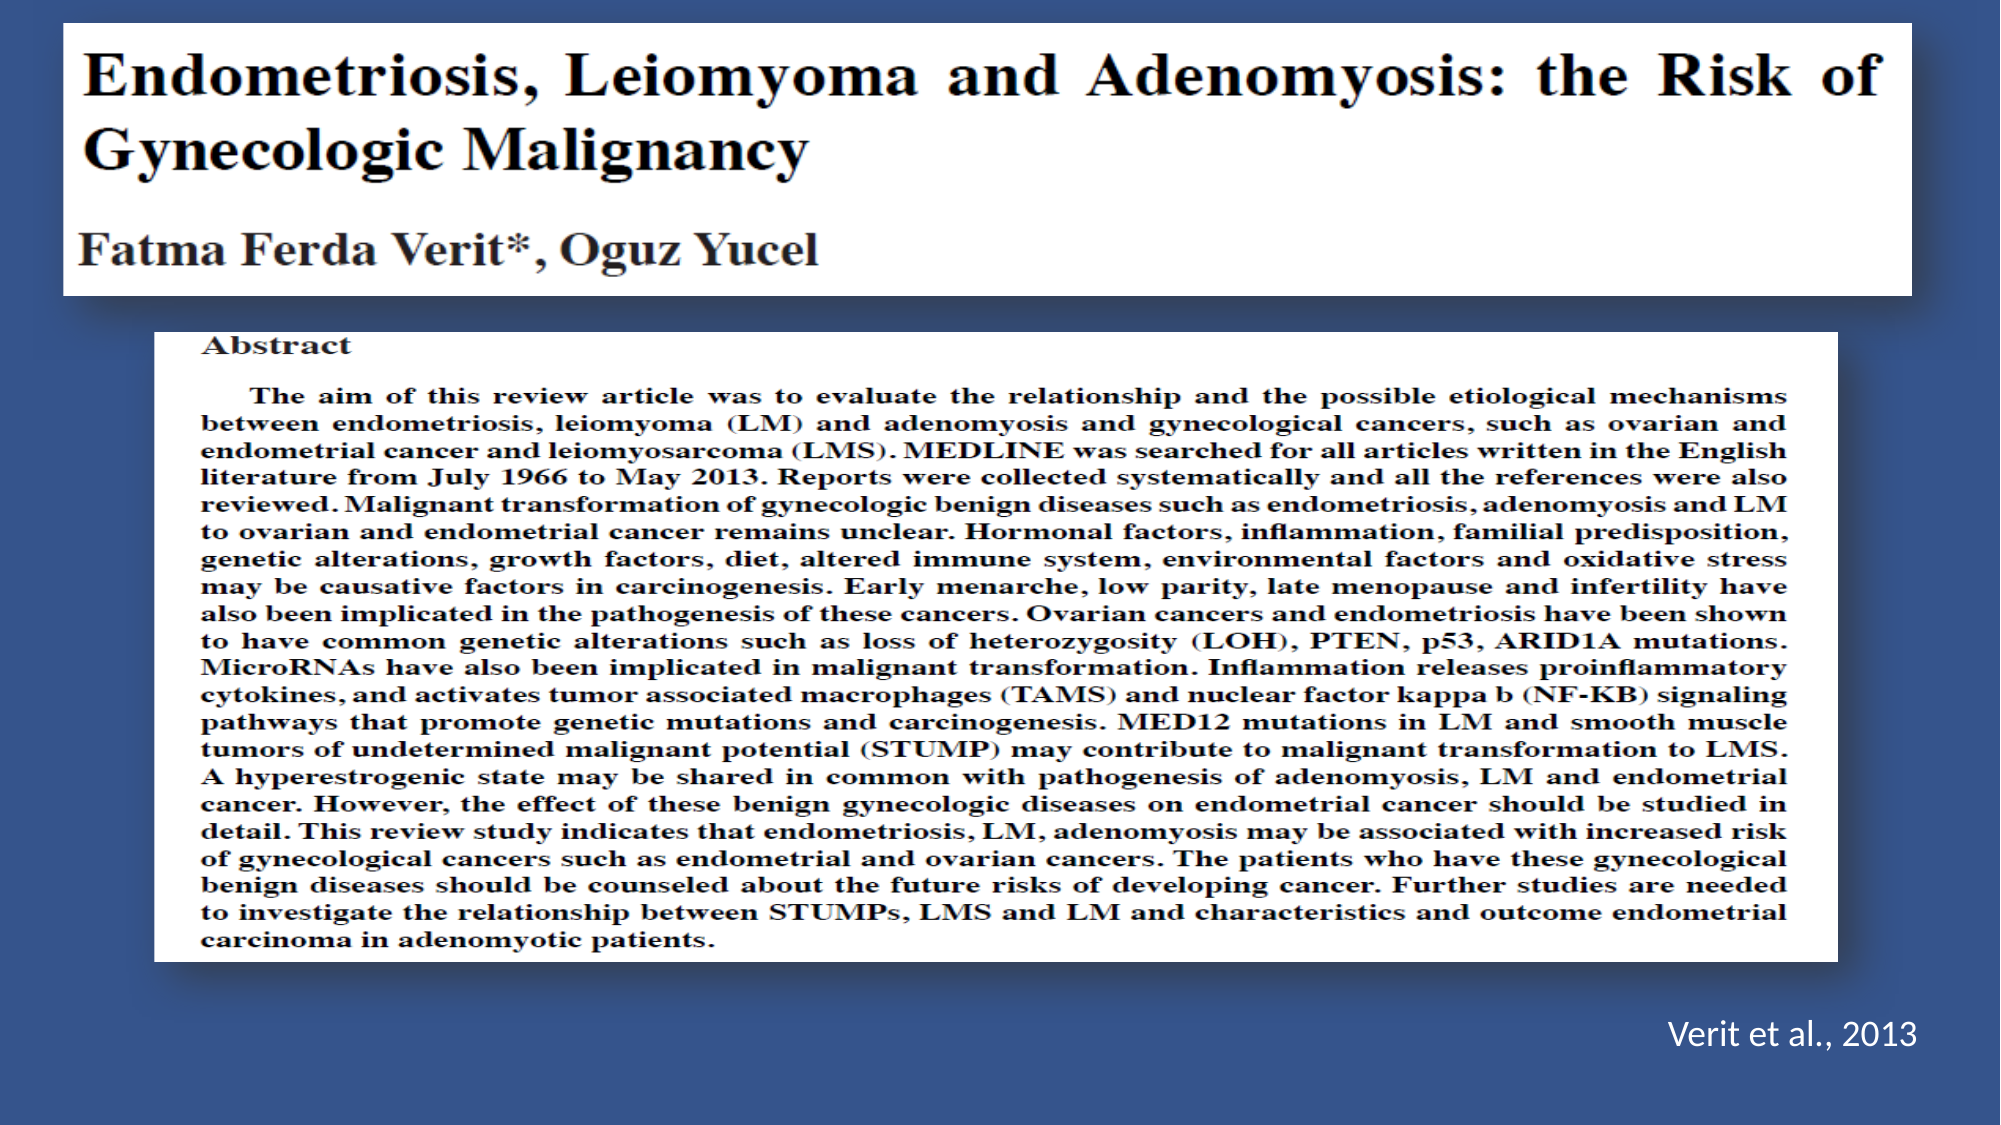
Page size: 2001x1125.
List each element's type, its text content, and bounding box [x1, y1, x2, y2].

picture [63, 23, 1912, 296]
text_box Verit et al., 2013 [1466, 1001, 1976, 1062]
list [154, 332, 1838, 962]
